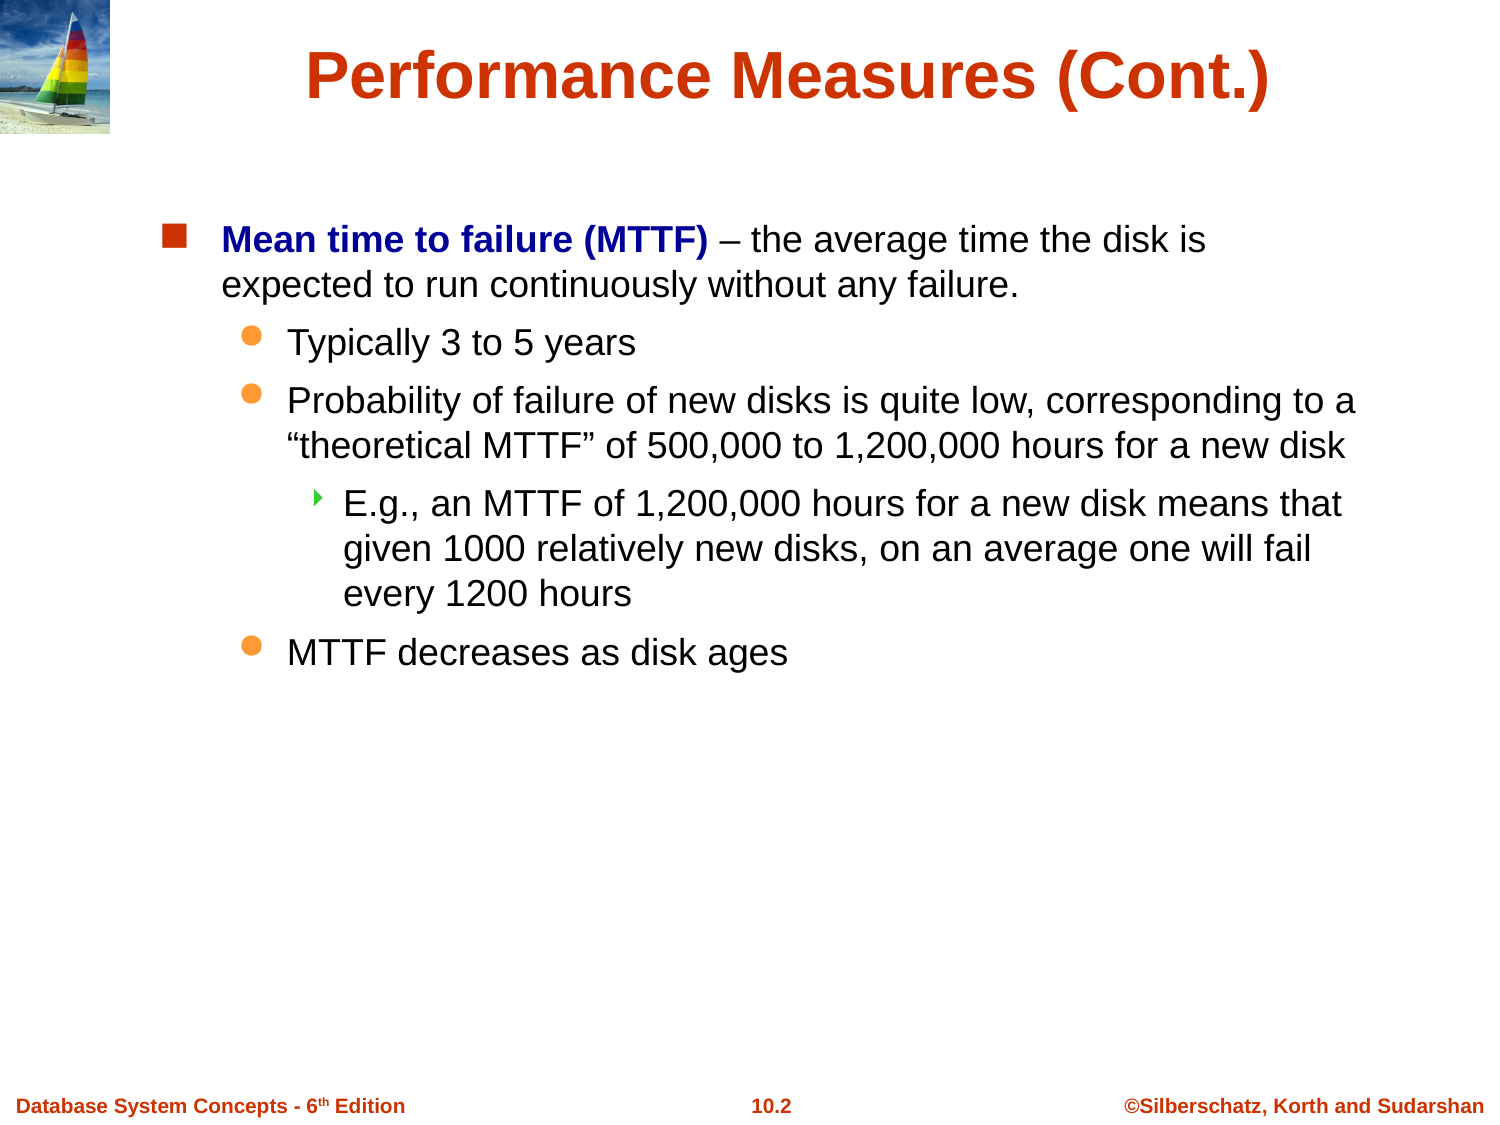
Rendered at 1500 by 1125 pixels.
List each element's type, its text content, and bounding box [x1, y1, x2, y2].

list Mean time to failure (MTTF) – the average time the disk is expected to run continuously without any failure. Typically 3 to 5 years Probability of failure of new disks is quite low, corresponding to a “theoretical MTTF” of 500,000 to 1,200,000 hours for a new disk E.g., an MTTF of 1,200,000 hours for a new disk means that given 1000 relatively new disks, on an average one will fail every 1200 hours MTTF decreases as disk ages [150, 207, 1381, 1005]
title Performance Measures (Cont.) [125, 18, 1452, 120]
picture [0, 0, 110, 134]
